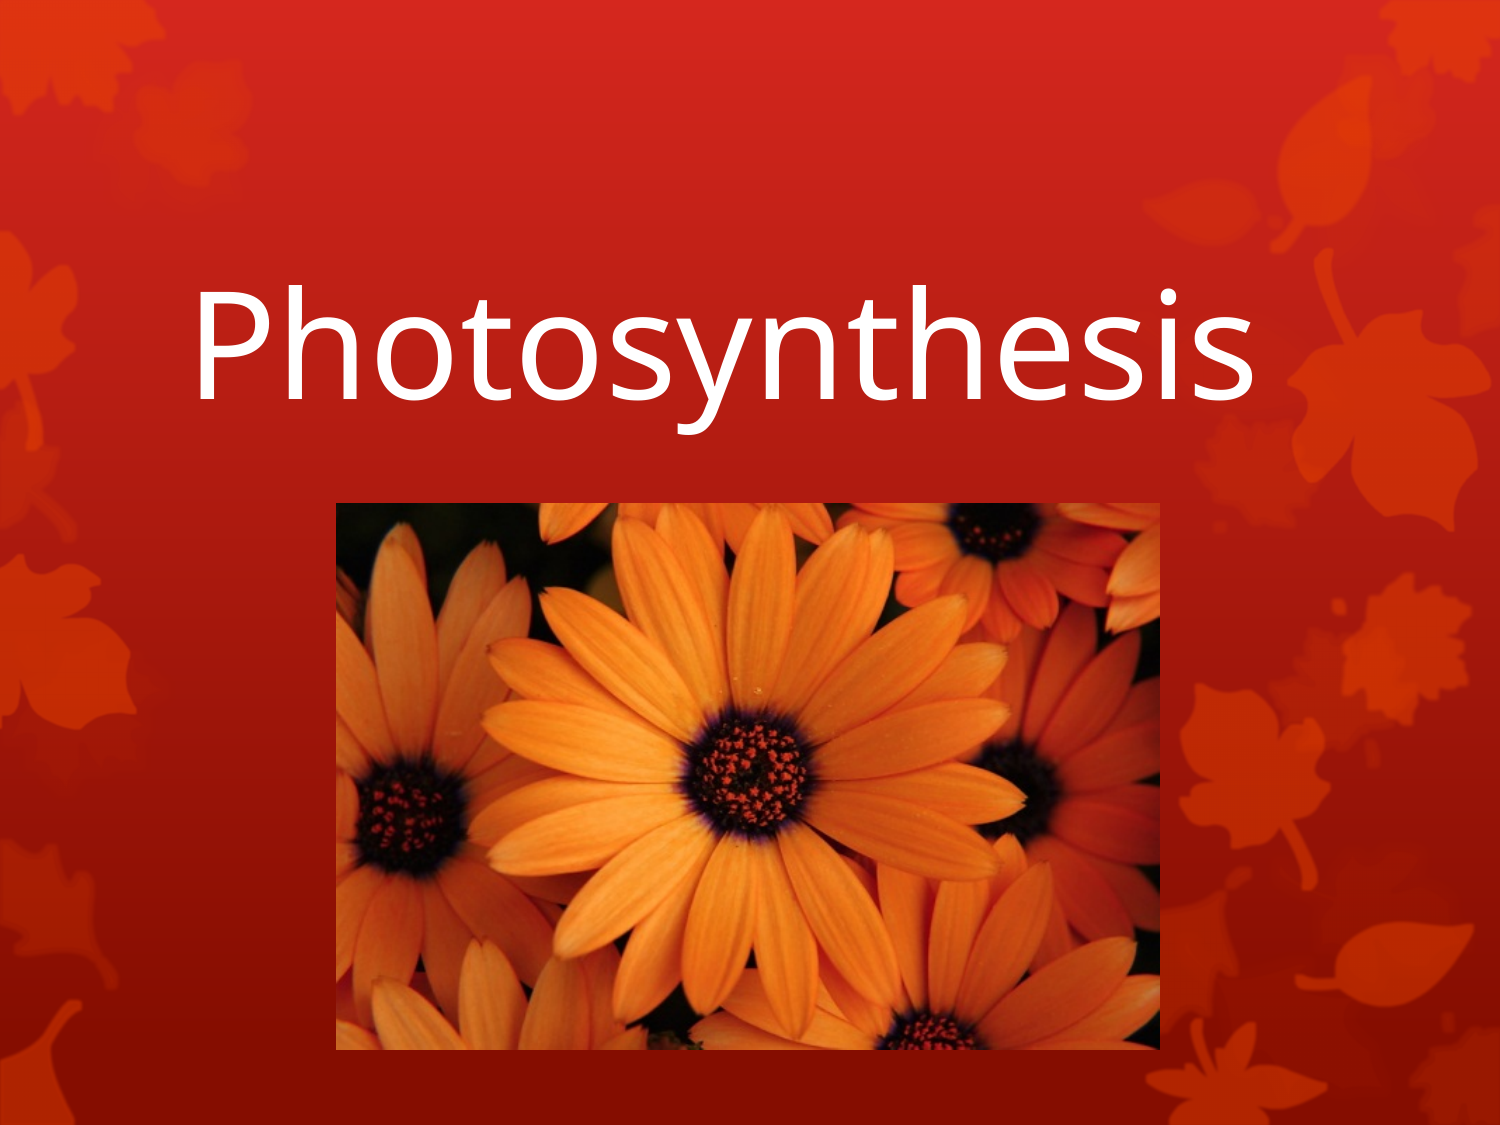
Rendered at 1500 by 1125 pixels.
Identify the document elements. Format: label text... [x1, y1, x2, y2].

title Photosynthesis [171, 196, 1339, 438]
picture [335, 502, 1160, 1051]
